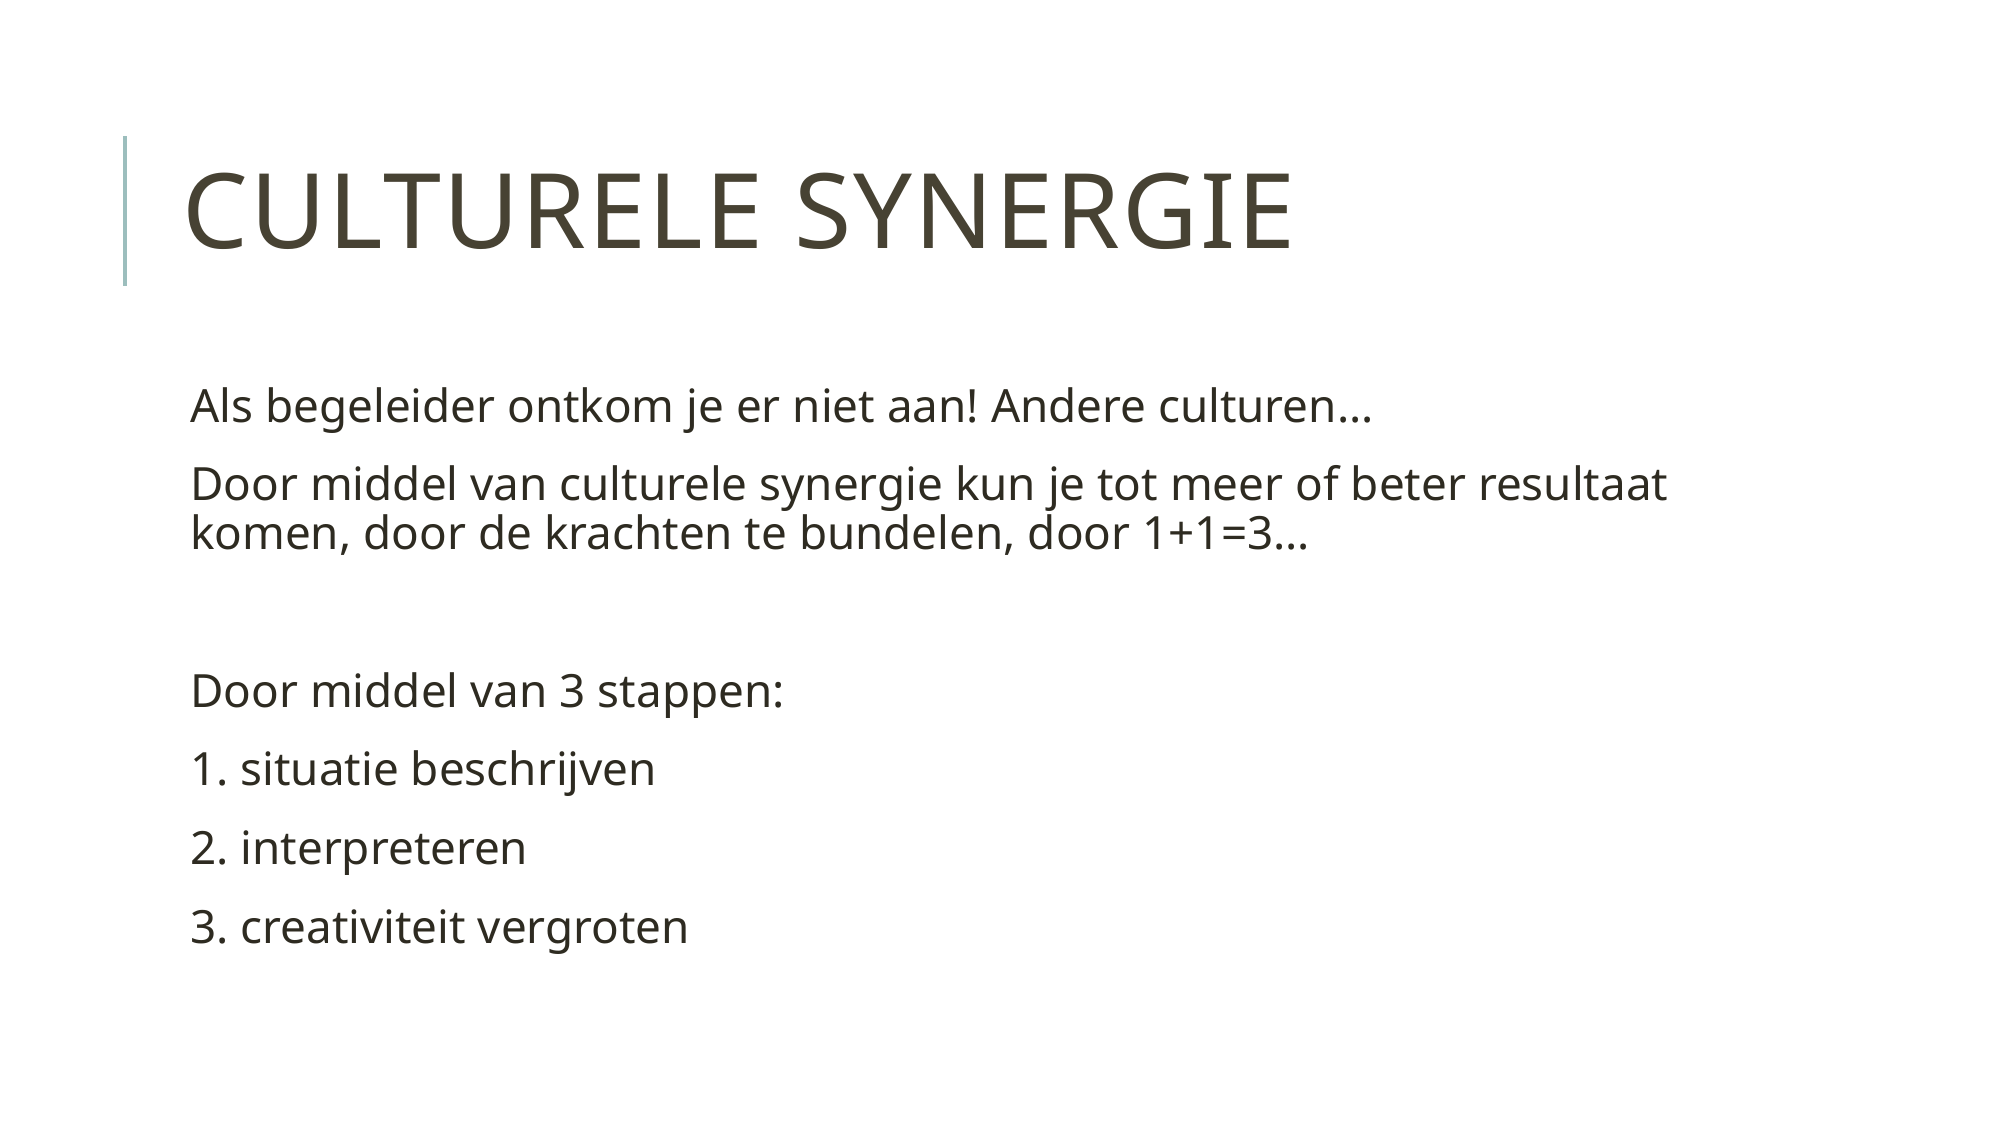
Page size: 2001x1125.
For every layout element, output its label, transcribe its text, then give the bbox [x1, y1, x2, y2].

list Als begeleider ontkom je er niet aan! Andere culturen… Door middel van culturele synergie kun je tot meer of beter resultaat komen, door de krachten te bundelen, door 1+1=3… Door middel van 3 stappen: 1. situatie beschrijven 2. interpreteren 3. creativiteit vergroten [168, 375, 1763, 1035]
title Culturele synergie [168, 96, 1763, 342]
